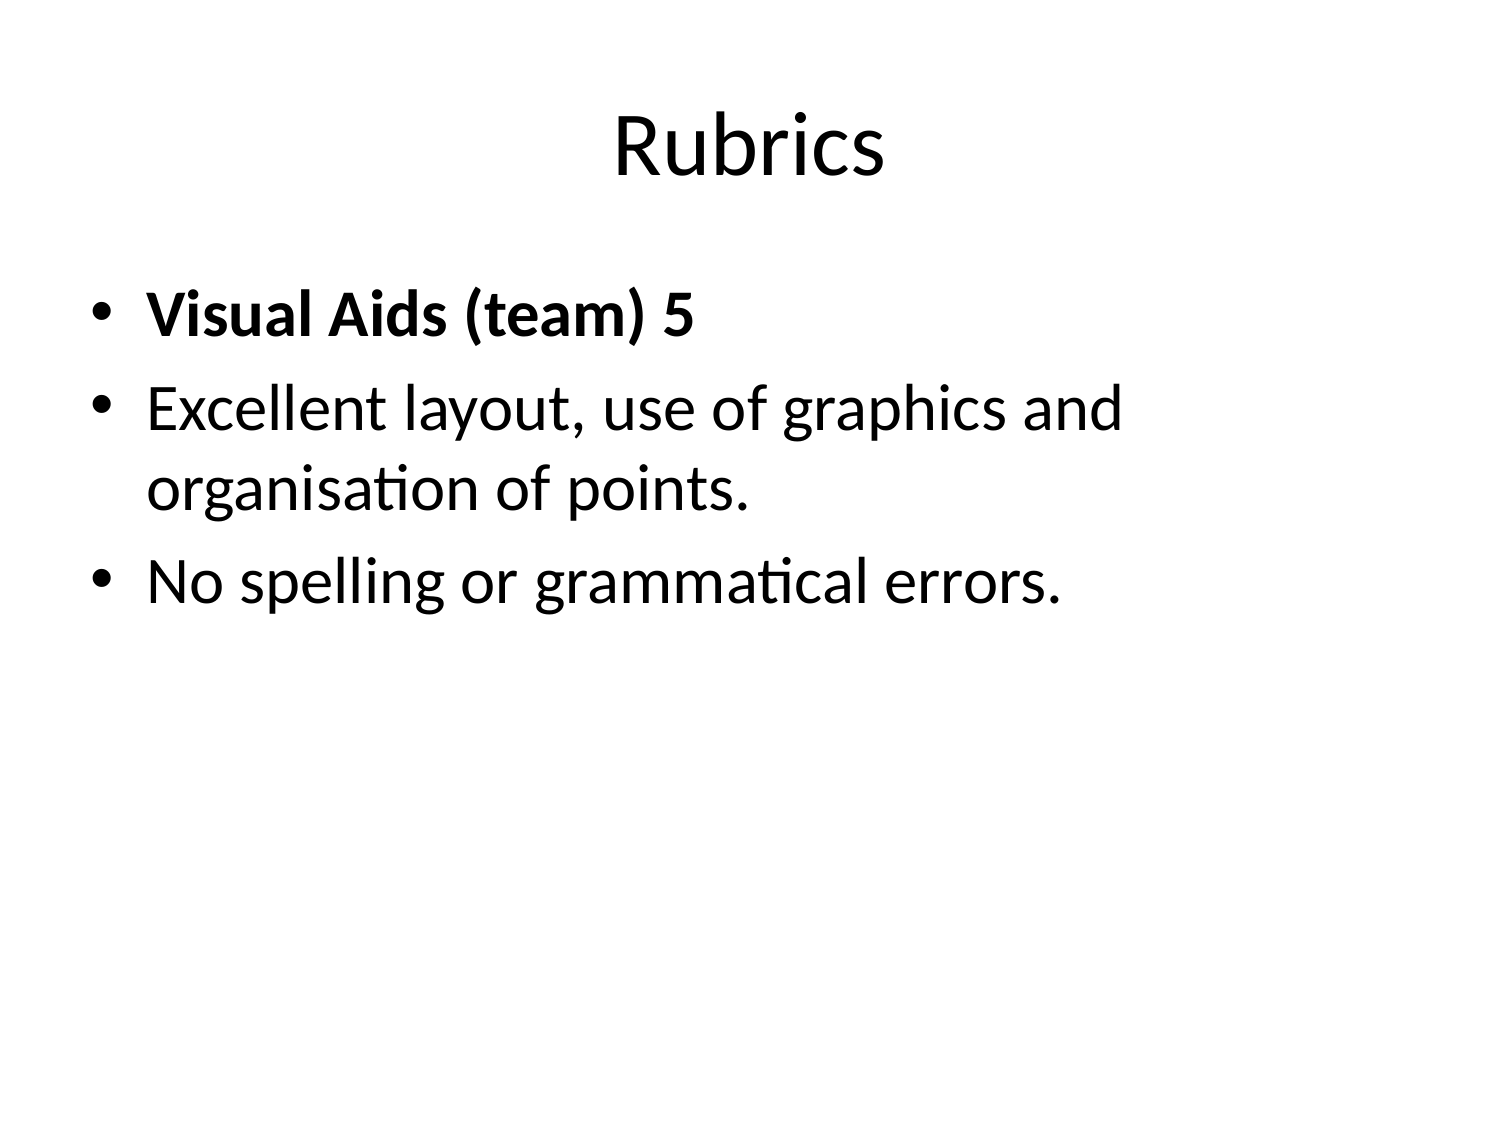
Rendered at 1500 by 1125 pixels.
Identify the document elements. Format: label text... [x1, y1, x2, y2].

list Visual Aids (team) 5 Excellent layout, use of graphics and organisation of points. No spelling or grammatical errors. [75, 262, 1425, 1005]
title Rubrics [75, 45, 1425, 233]
